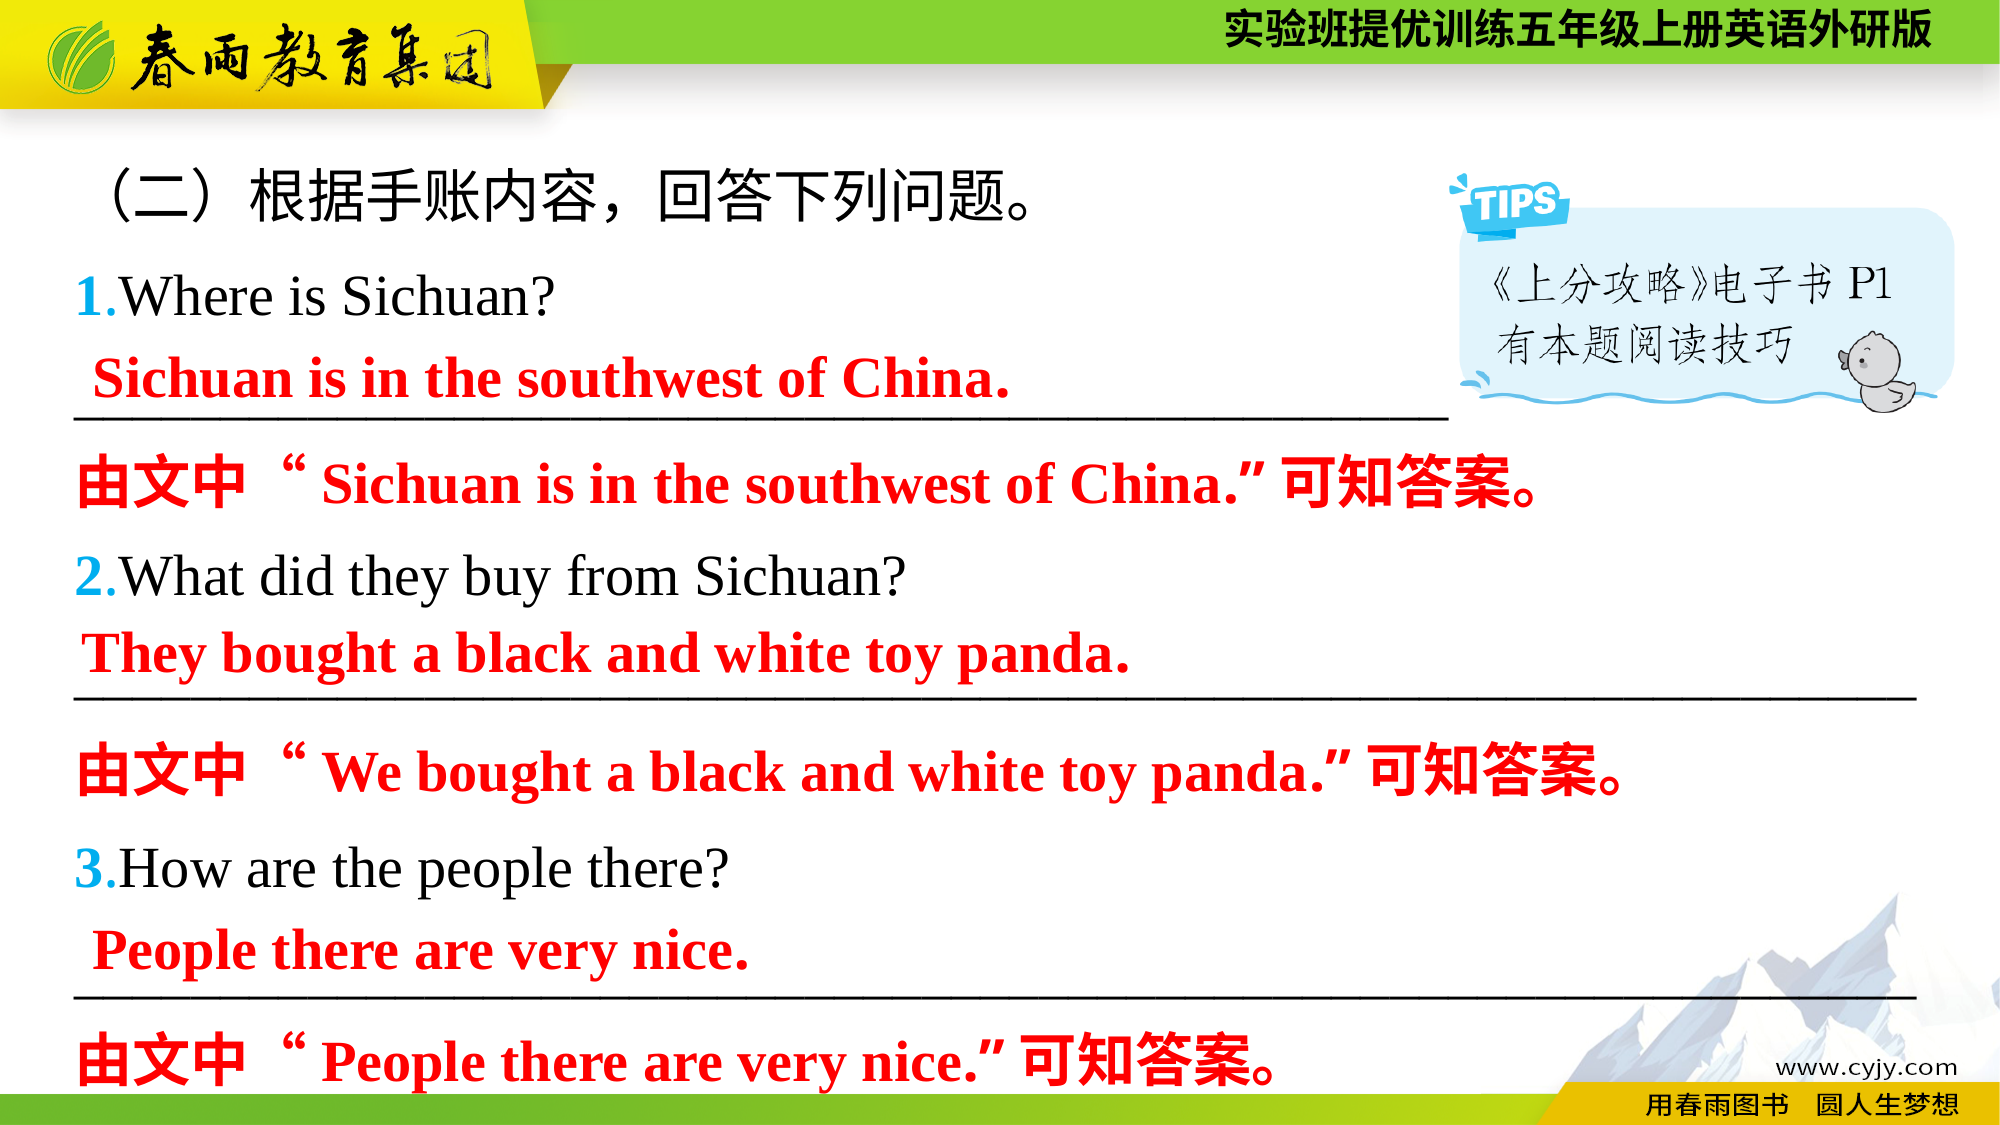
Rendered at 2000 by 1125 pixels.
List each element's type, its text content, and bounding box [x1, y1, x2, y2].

list （二）根据手账内容，回答下列问题。 1.Where is Sichuan? _______________________________________________ 2.What did they buy from Sichuan? _______________________________________________________________ [59, 123, 1944, 402]
text_box 3.How are the people there? _______________________________________________________________ [59, 786, 1944, 980]
text_box They bought a black and white toy panda. [66, 606, 1331, 692]
text_box People there are very nice. [77, 903, 766, 989]
picture [0, 0, 2000, 1125]
text_box 由文中“We bought a black and white toy panda.”可知答案。 [59, 691, 1944, 786]
text_box 由文中“Sichuan is in the southwest of China.”可知答案。 [59, 402, 1944, 523]
text_box 由文中“People there are very nice.”可知答案。 [59, 980, 1944, 1101]
list （二）根据手账内容，回答下列问题。 1.Where is Sichuan? _______________________________________________ 2.What did they buy from Sichuan? _______________________________________________________________ [59, 523, 1944, 691]
text_box Sichuan is in the southwest of China. [78, 331, 1026, 402]
